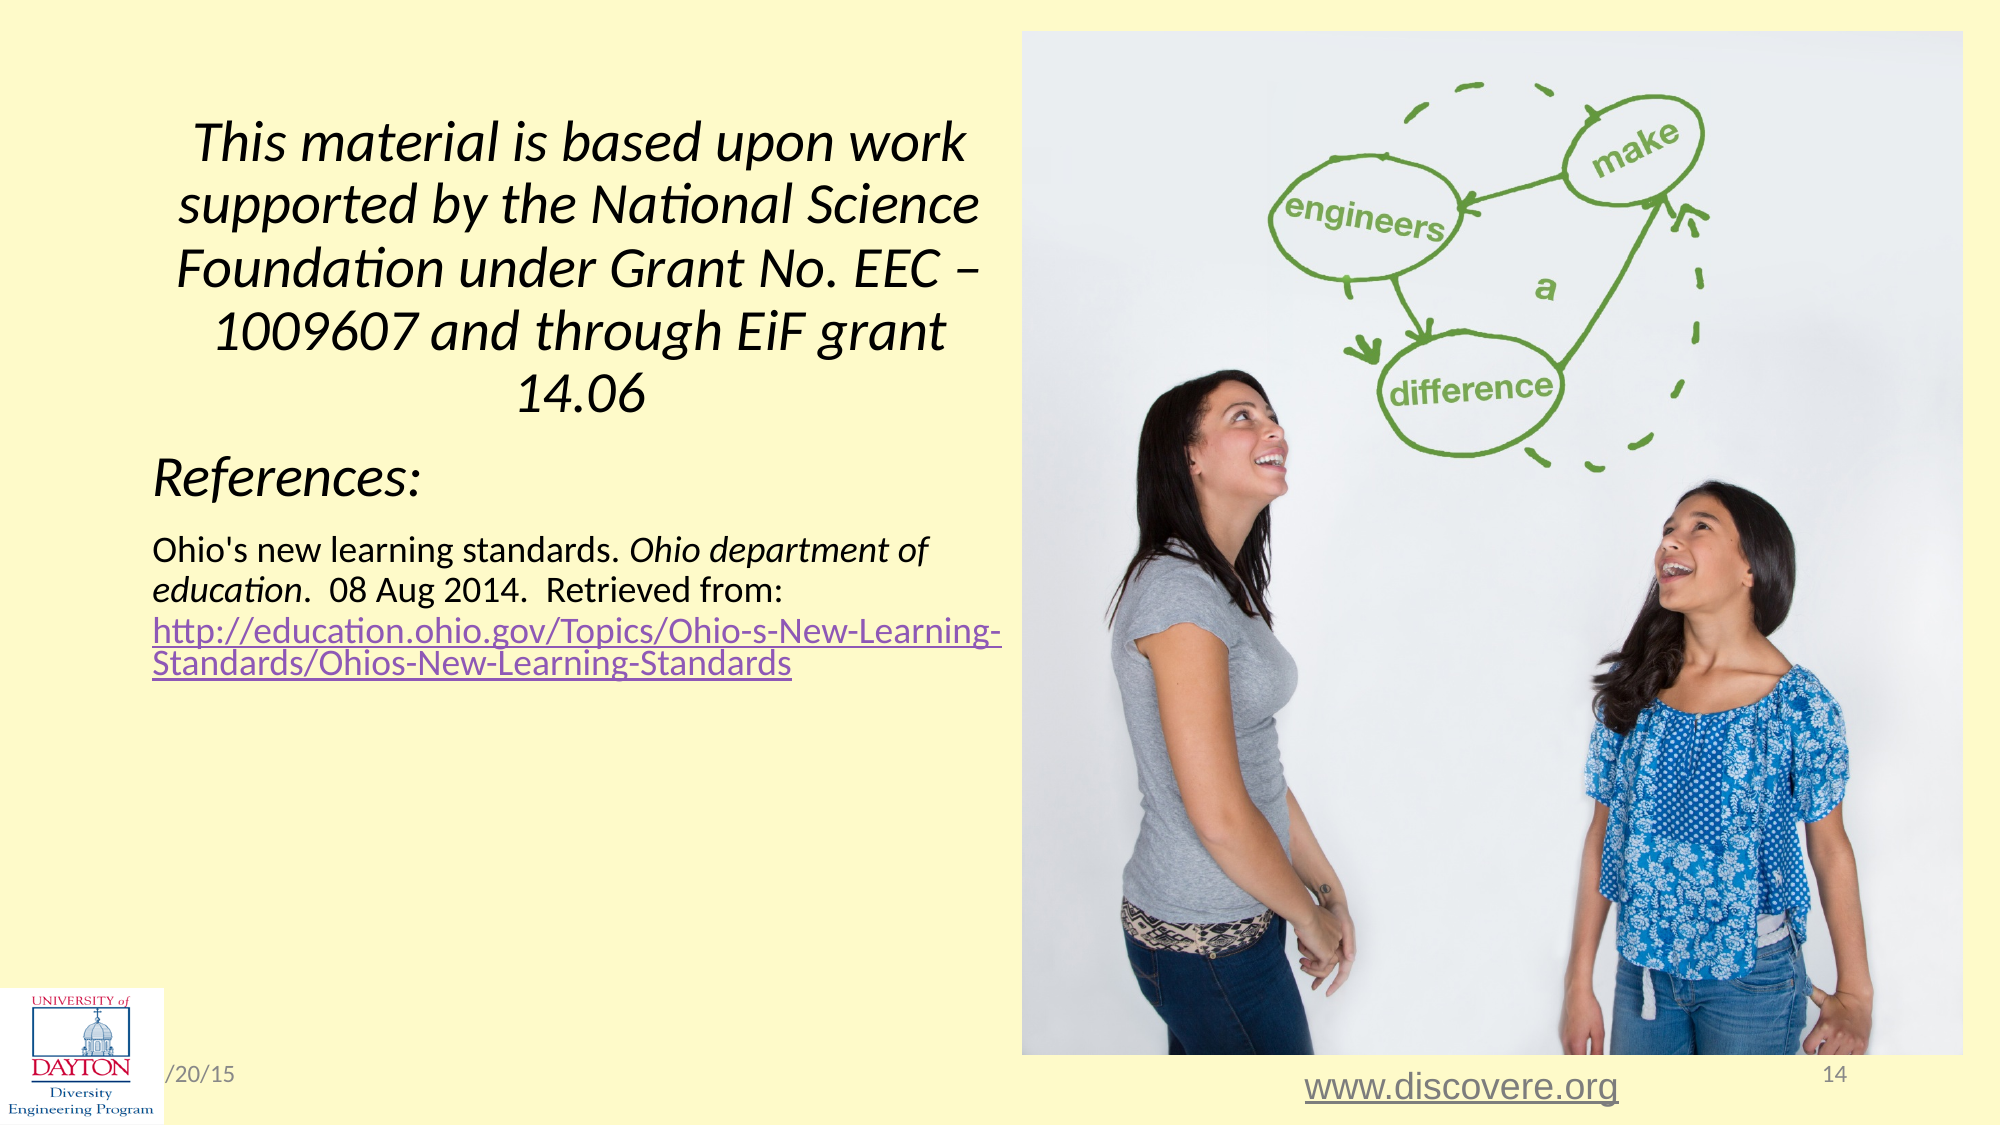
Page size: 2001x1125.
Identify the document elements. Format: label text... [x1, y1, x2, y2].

text_box www.discovere.org [1289, 1063, 1648, 1115]
picture [0, 988, 165, 1125]
picture [1021, 30, 1963, 1055]
list This material is based upon work supported by the National Science Foundation under Grant No. EEC – 1009607 and through EiF grant 14.06 References: Ohio's new learning standards. Ohio department of education. 08 Aug 2014. Retrieved from: http://education.ohio.gov/Topics/Ohio-s-New-Learning-Standards/Ohios-New-Learning-Standards [137, 103, 1016, 1014]
